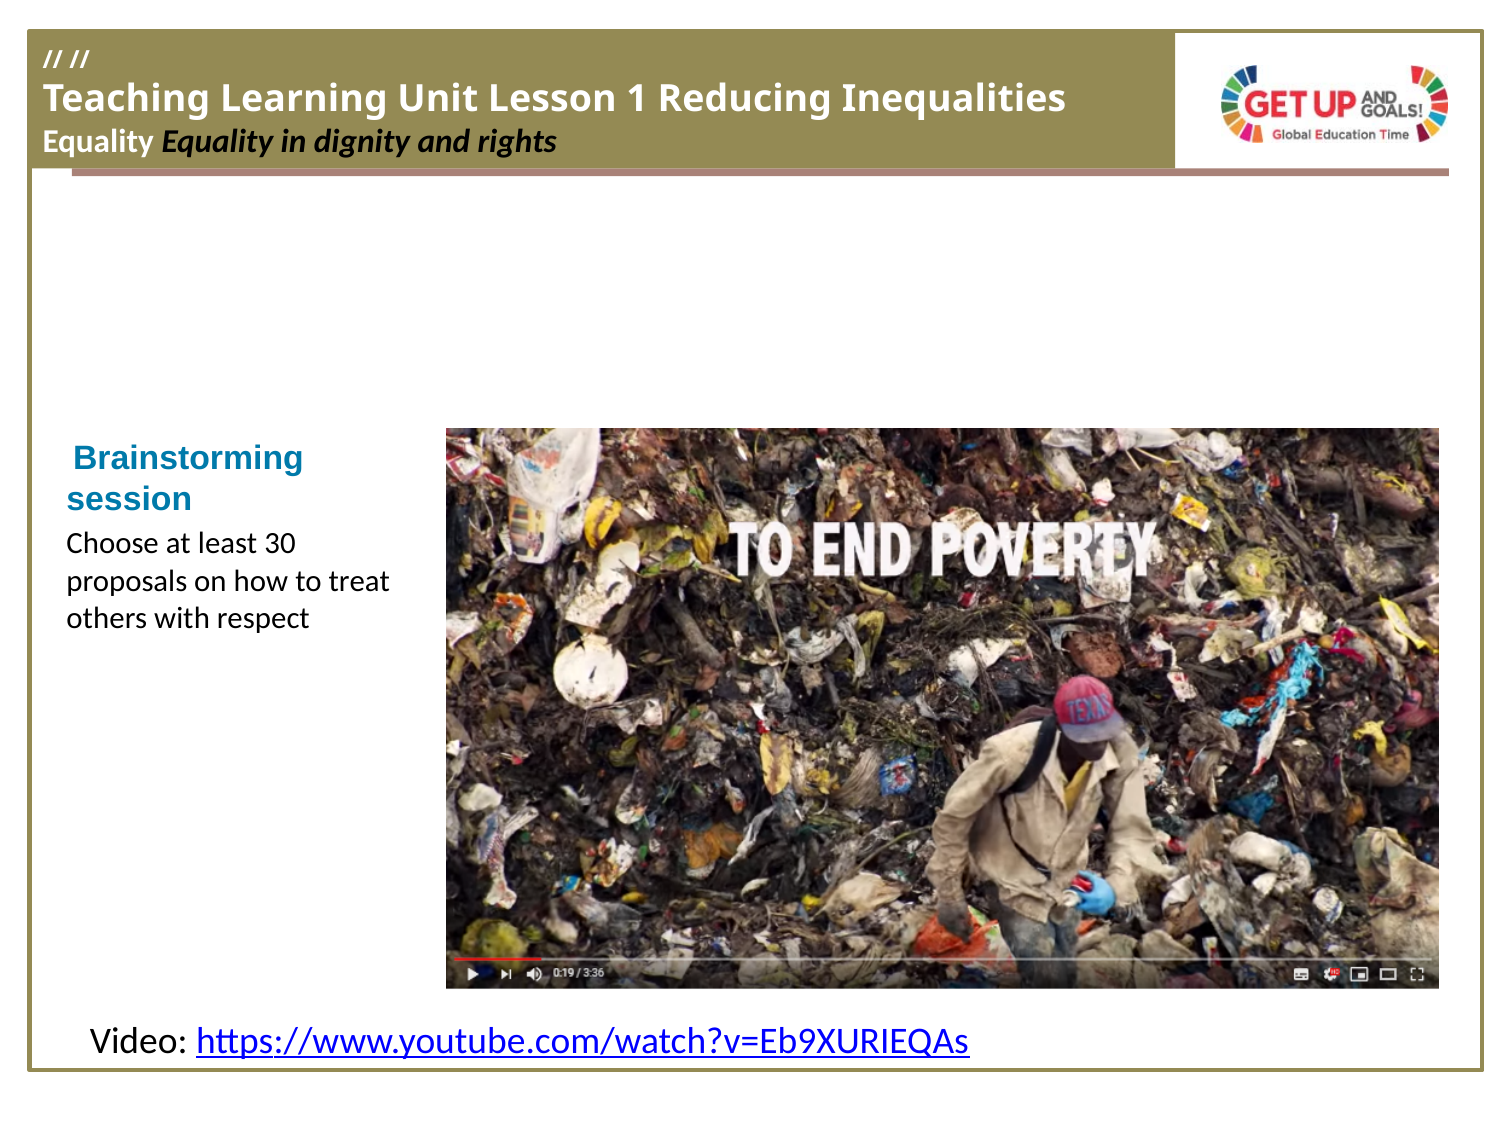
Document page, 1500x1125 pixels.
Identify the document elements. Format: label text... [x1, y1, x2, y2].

list Brainstorming session Choose at least 30 proposals on how to treat others with respect [51, 428, 425, 646]
text_box [71, 168, 1449, 177]
text_box Video: https://www.youtube.com/watch?v=Eb9XURIEQAs [75, 1008, 1058, 1114]
picture [445, 428, 1439, 991]
text_box // // Teaching Learning Unit Lesson 1 Reducing Inequalities Equality Equality in dignity and rights [29, 30, 1176, 169]
picture [1221, 64, 1449, 144]
text_box [27, 29, 1484, 1072]
